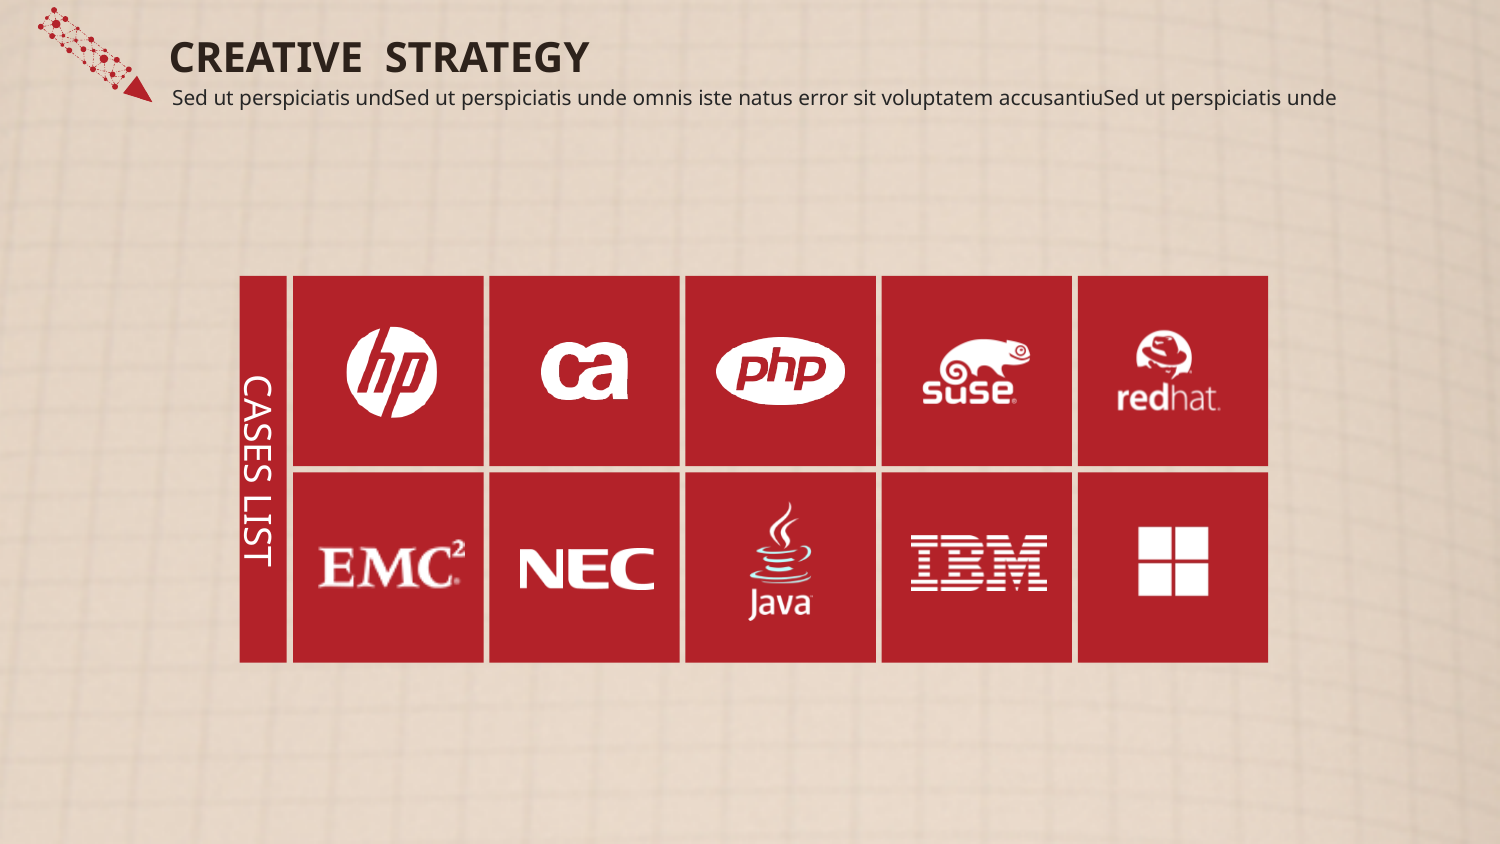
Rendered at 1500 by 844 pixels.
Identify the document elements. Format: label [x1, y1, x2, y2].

picture [0, 0, 1500, 844]
text_box [39, 4, 154, 108]
text_box [238, 275, 1269, 663]
